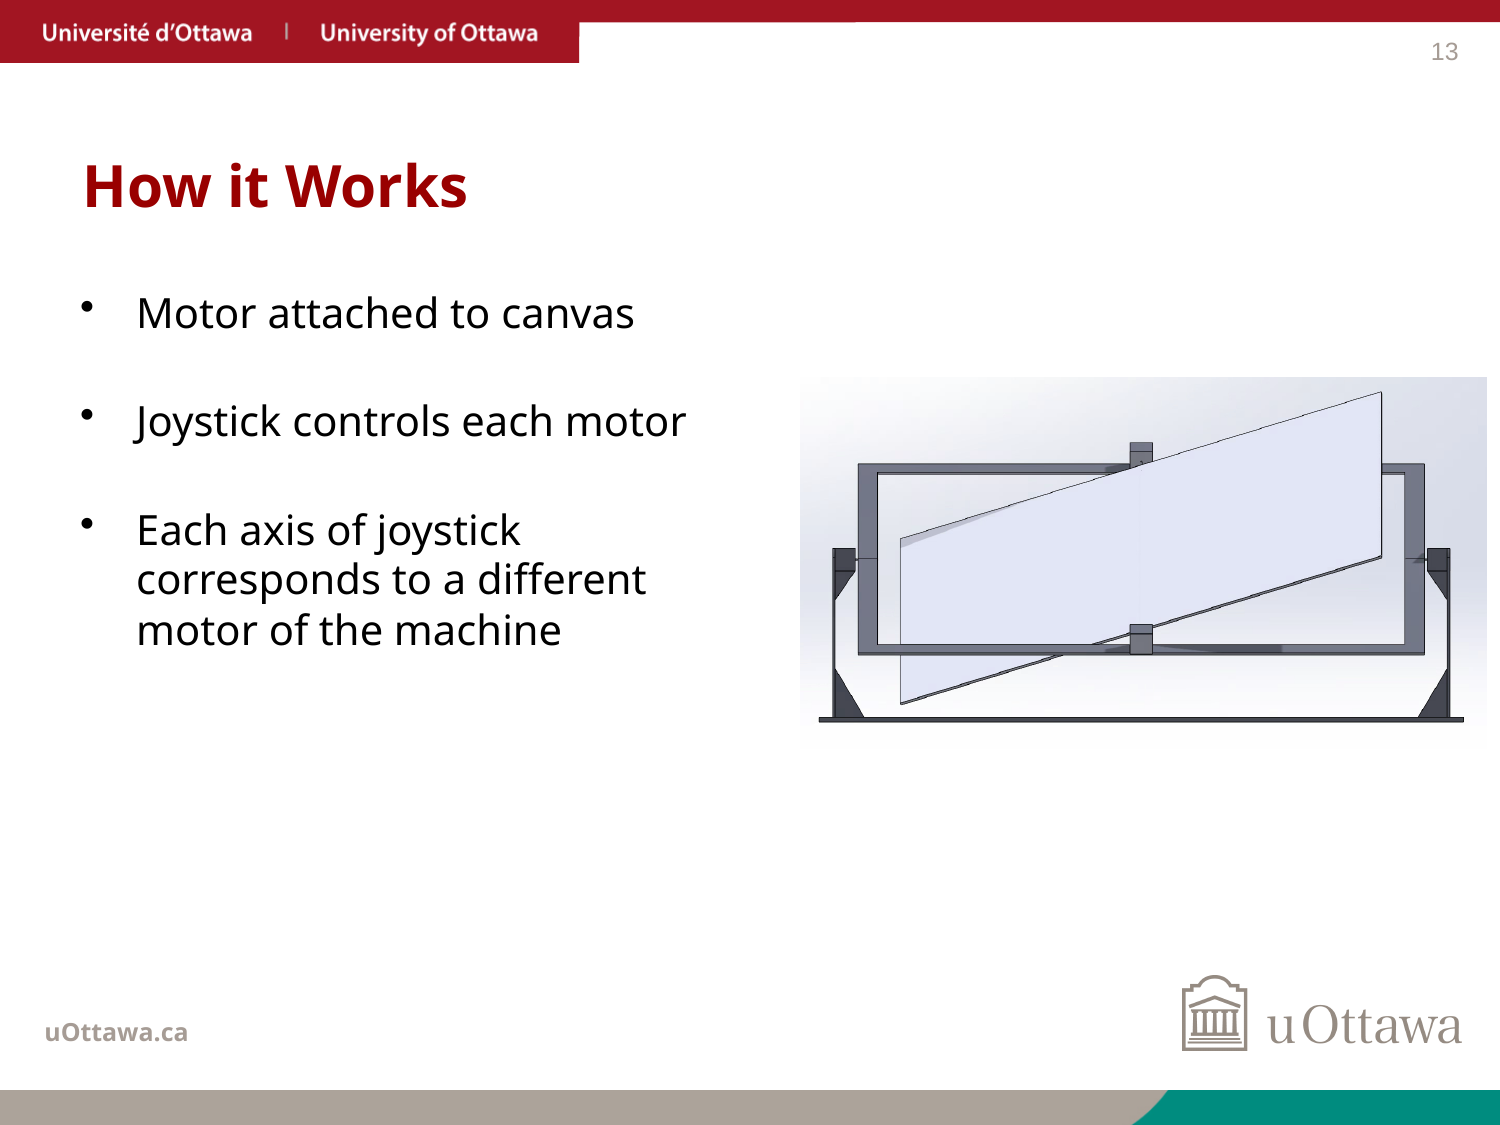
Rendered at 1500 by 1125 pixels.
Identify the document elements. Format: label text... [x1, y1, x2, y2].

picture [0, 1090, 1500, 1125]
title How it Works [67, 113, 1344, 256]
list Motor attached to canvas Joystick controls each motor Each axis of joystick corresponds to a different motor of the machine [64, 278, 1340, 895]
text_box 13 [1123, 27, 1474, 88]
picture [1182, 975, 1462, 1051]
picture [0, 0, 1500, 63]
picture [800, 376, 1487, 749]
